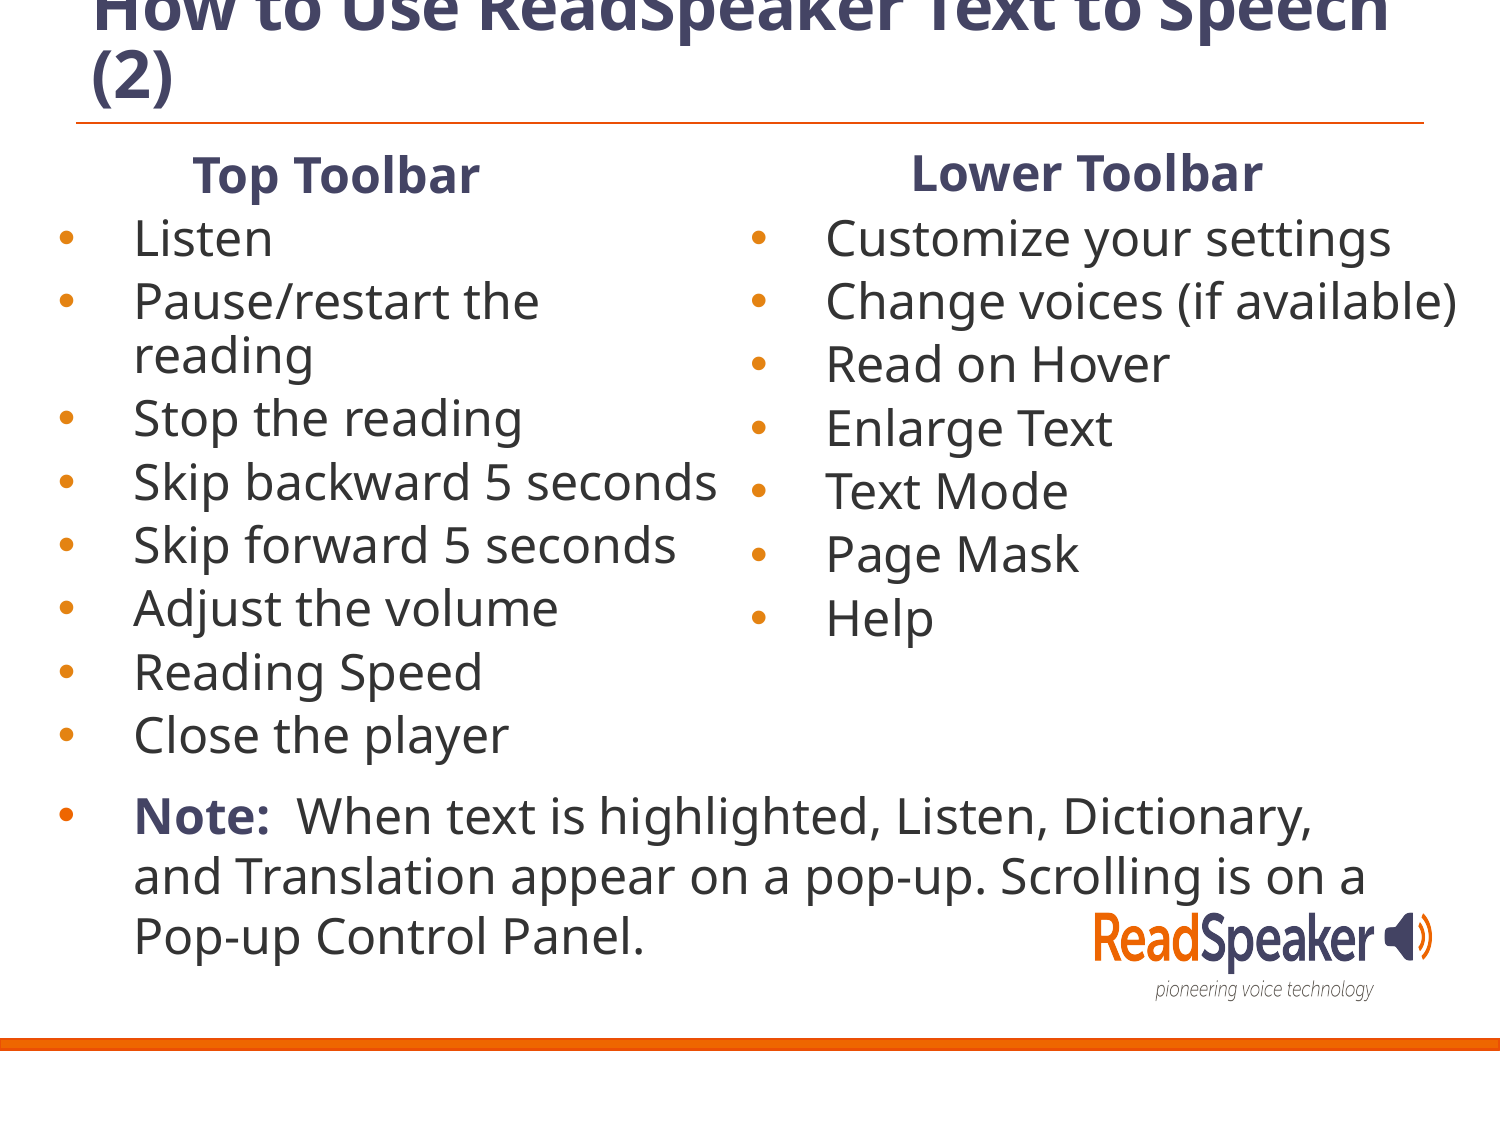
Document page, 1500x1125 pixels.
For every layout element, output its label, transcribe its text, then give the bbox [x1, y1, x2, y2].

picture [1068, 890, 1459, 1010]
list Customize your settings Change voices (if available) Read on Hover Enlarge Text Text Mode Page Mask Help [750, 205, 1459, 753]
text_box Note: When text is highlighted, Listen, Dictionary, and Translation appear on a pop-up. Scrolling is on a Pop-up Control Panel. [57, 784, 1417, 964]
list Top Toolbar [0, 142, 663, 248]
list Listen Pause/restart the reading Stop the reading Skip backward 5 seconds Skip forward 5 seconds Adjust the volume Reading Speed Close the player [57, 205, 721, 784]
title How to Use ReadSpeaker Text to Speech (2) [76, 11, 1500, 120]
list Lower Toolbar [750, 140, 1413, 205]
